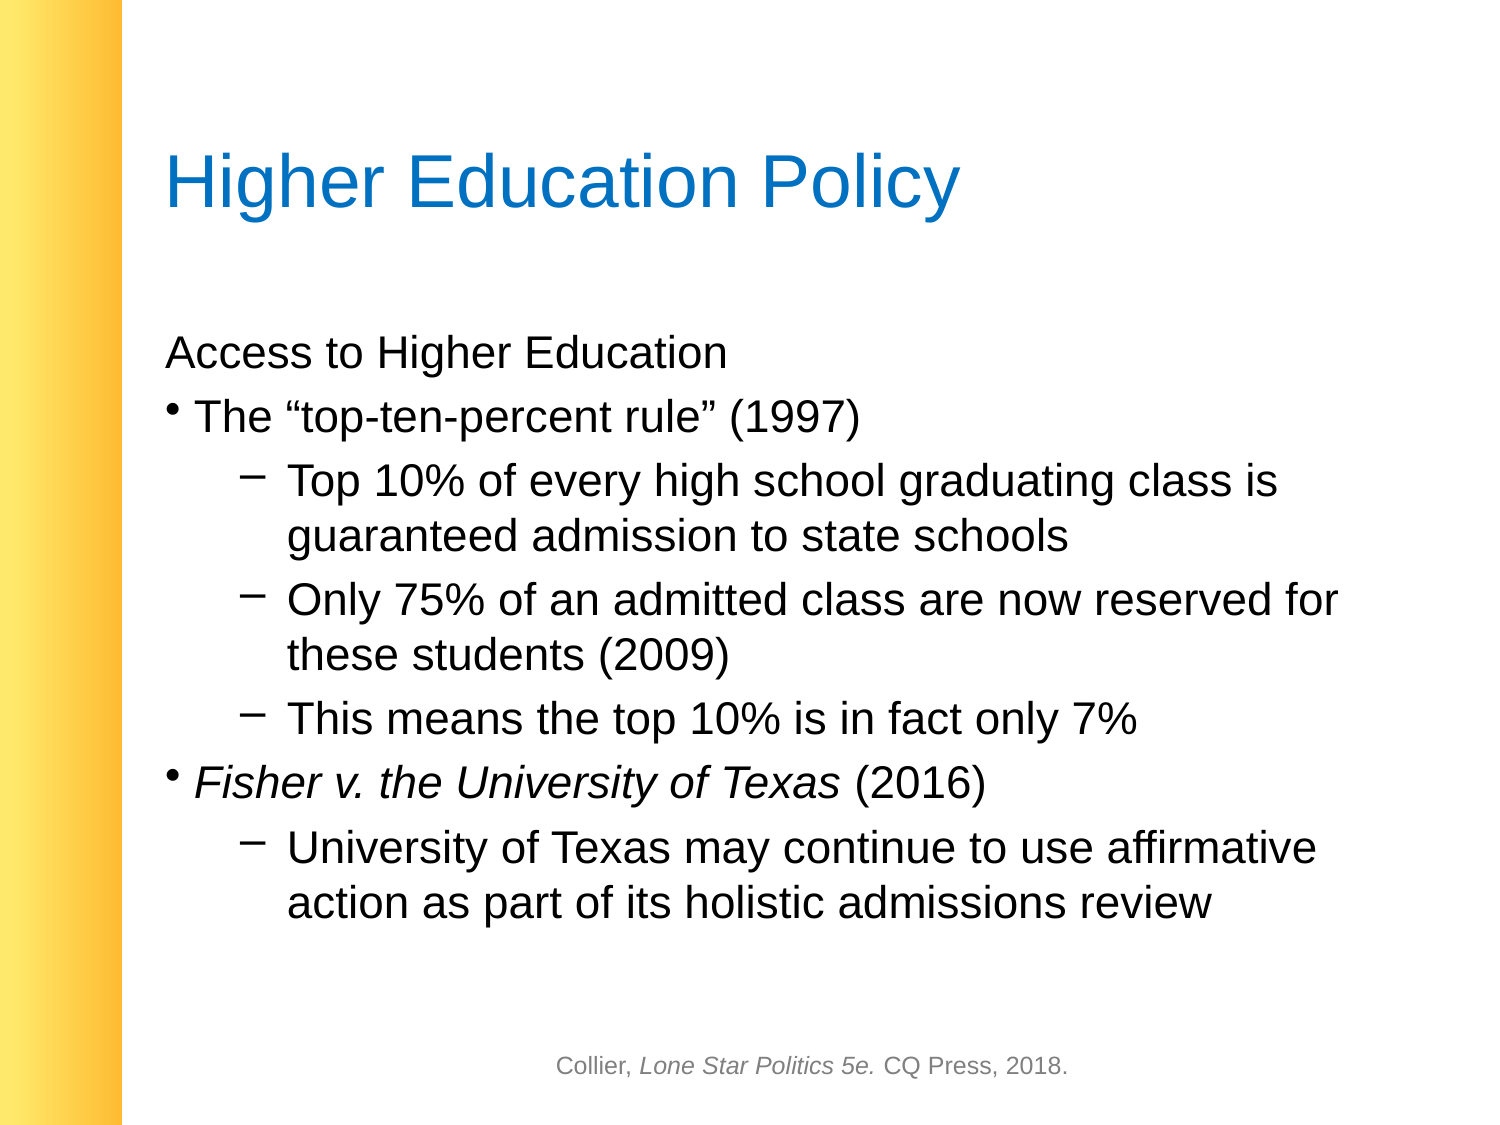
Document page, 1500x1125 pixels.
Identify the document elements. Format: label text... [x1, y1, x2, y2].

title Higher Education Policy [150, 125, 1463, 313]
list Access to Higher Education The “top-ten-percent rule” (1997) Top 10% of every high school graduating class is guaranteed admission to state schools Only 75% of an admitted class are now reserved for these students (2009) This means the top 10% is in fact only 7% Fisher v. the University of Texas (2016) University of Texas may continue to use affirmative action as part of its holistic admissions review [150, 314, 1413, 988]
picture [0, 0, 1500, 1125]
text_box Collier, Lone Star Politics 5e. CQ Press, 2018. [525, 1042, 1100, 1087]
